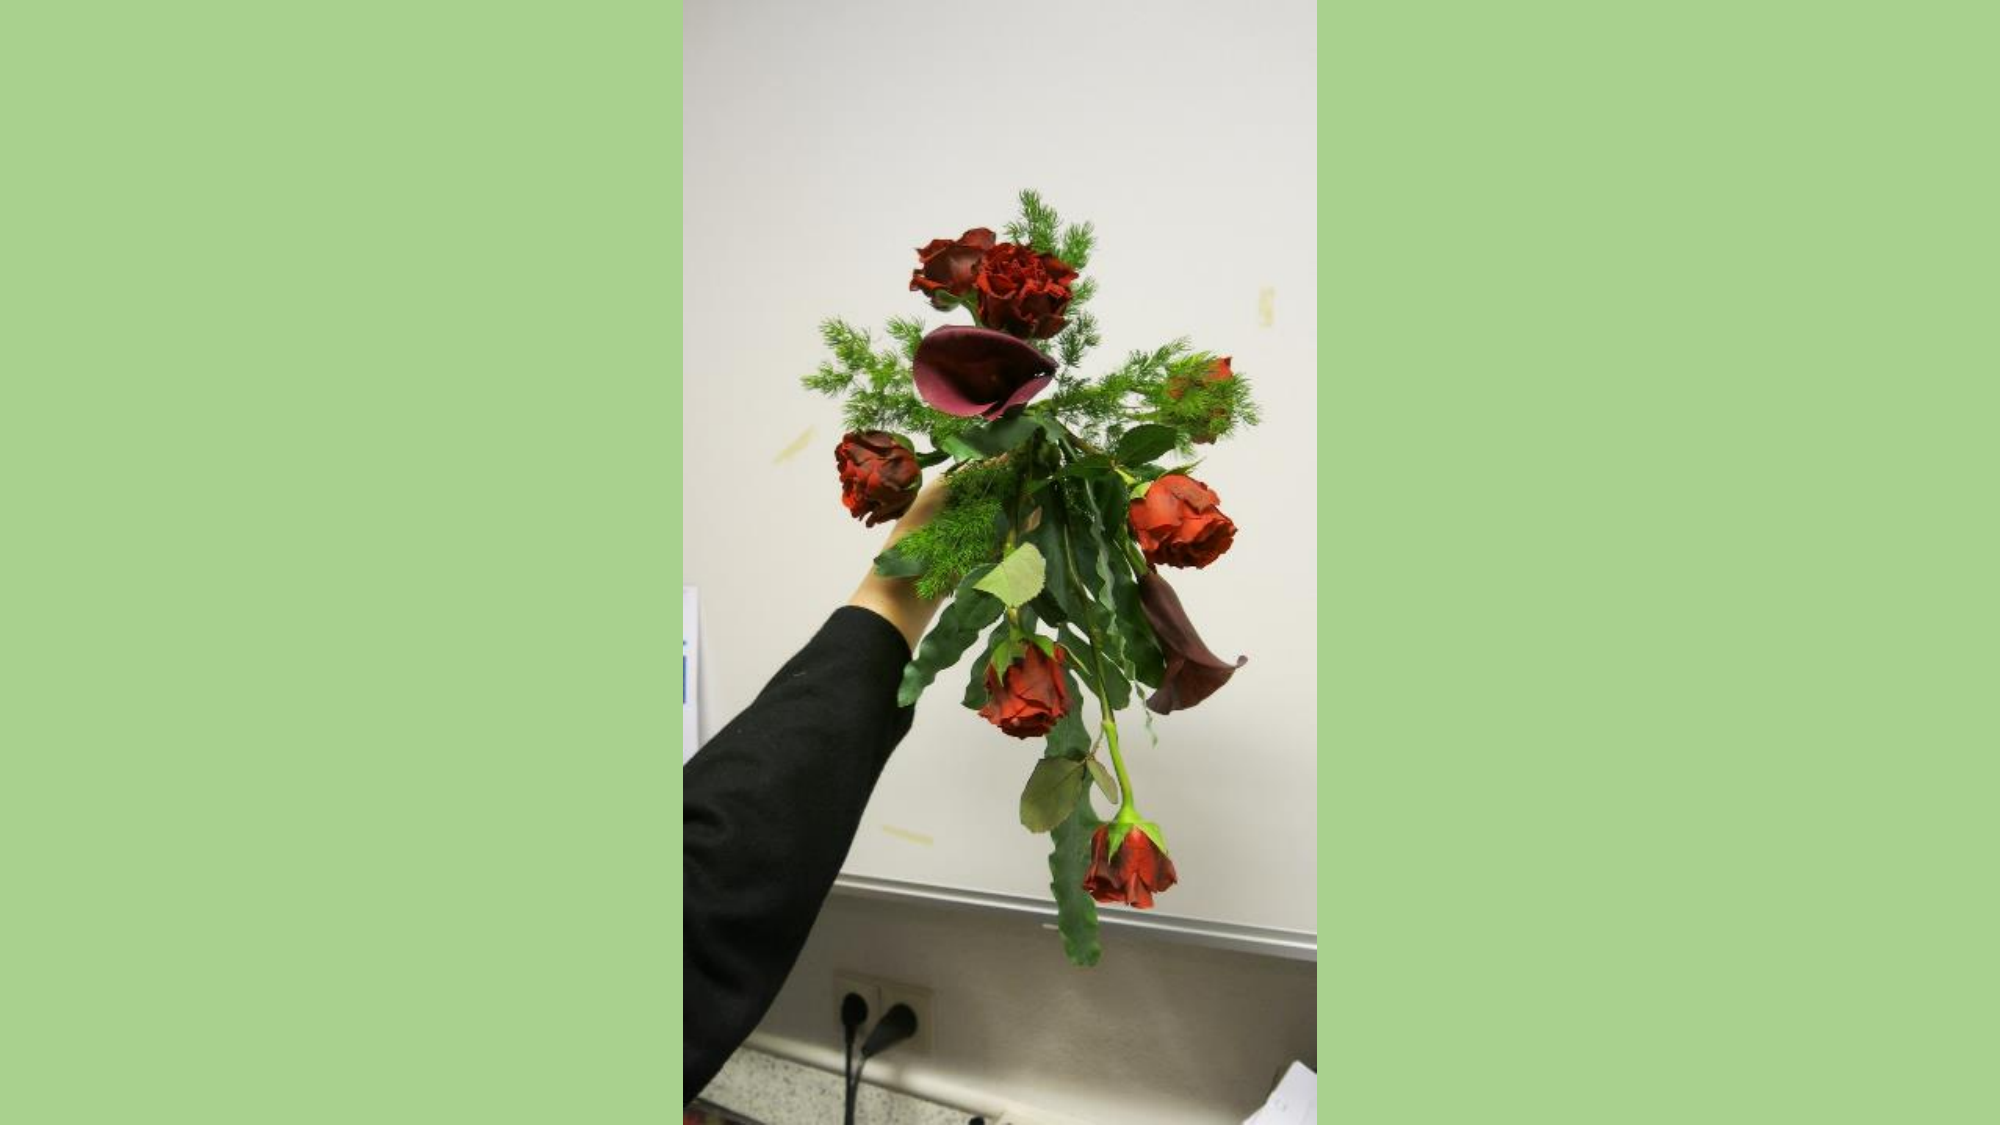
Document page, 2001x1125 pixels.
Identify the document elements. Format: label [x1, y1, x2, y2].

picture [683, 0, 1317, 1125]
